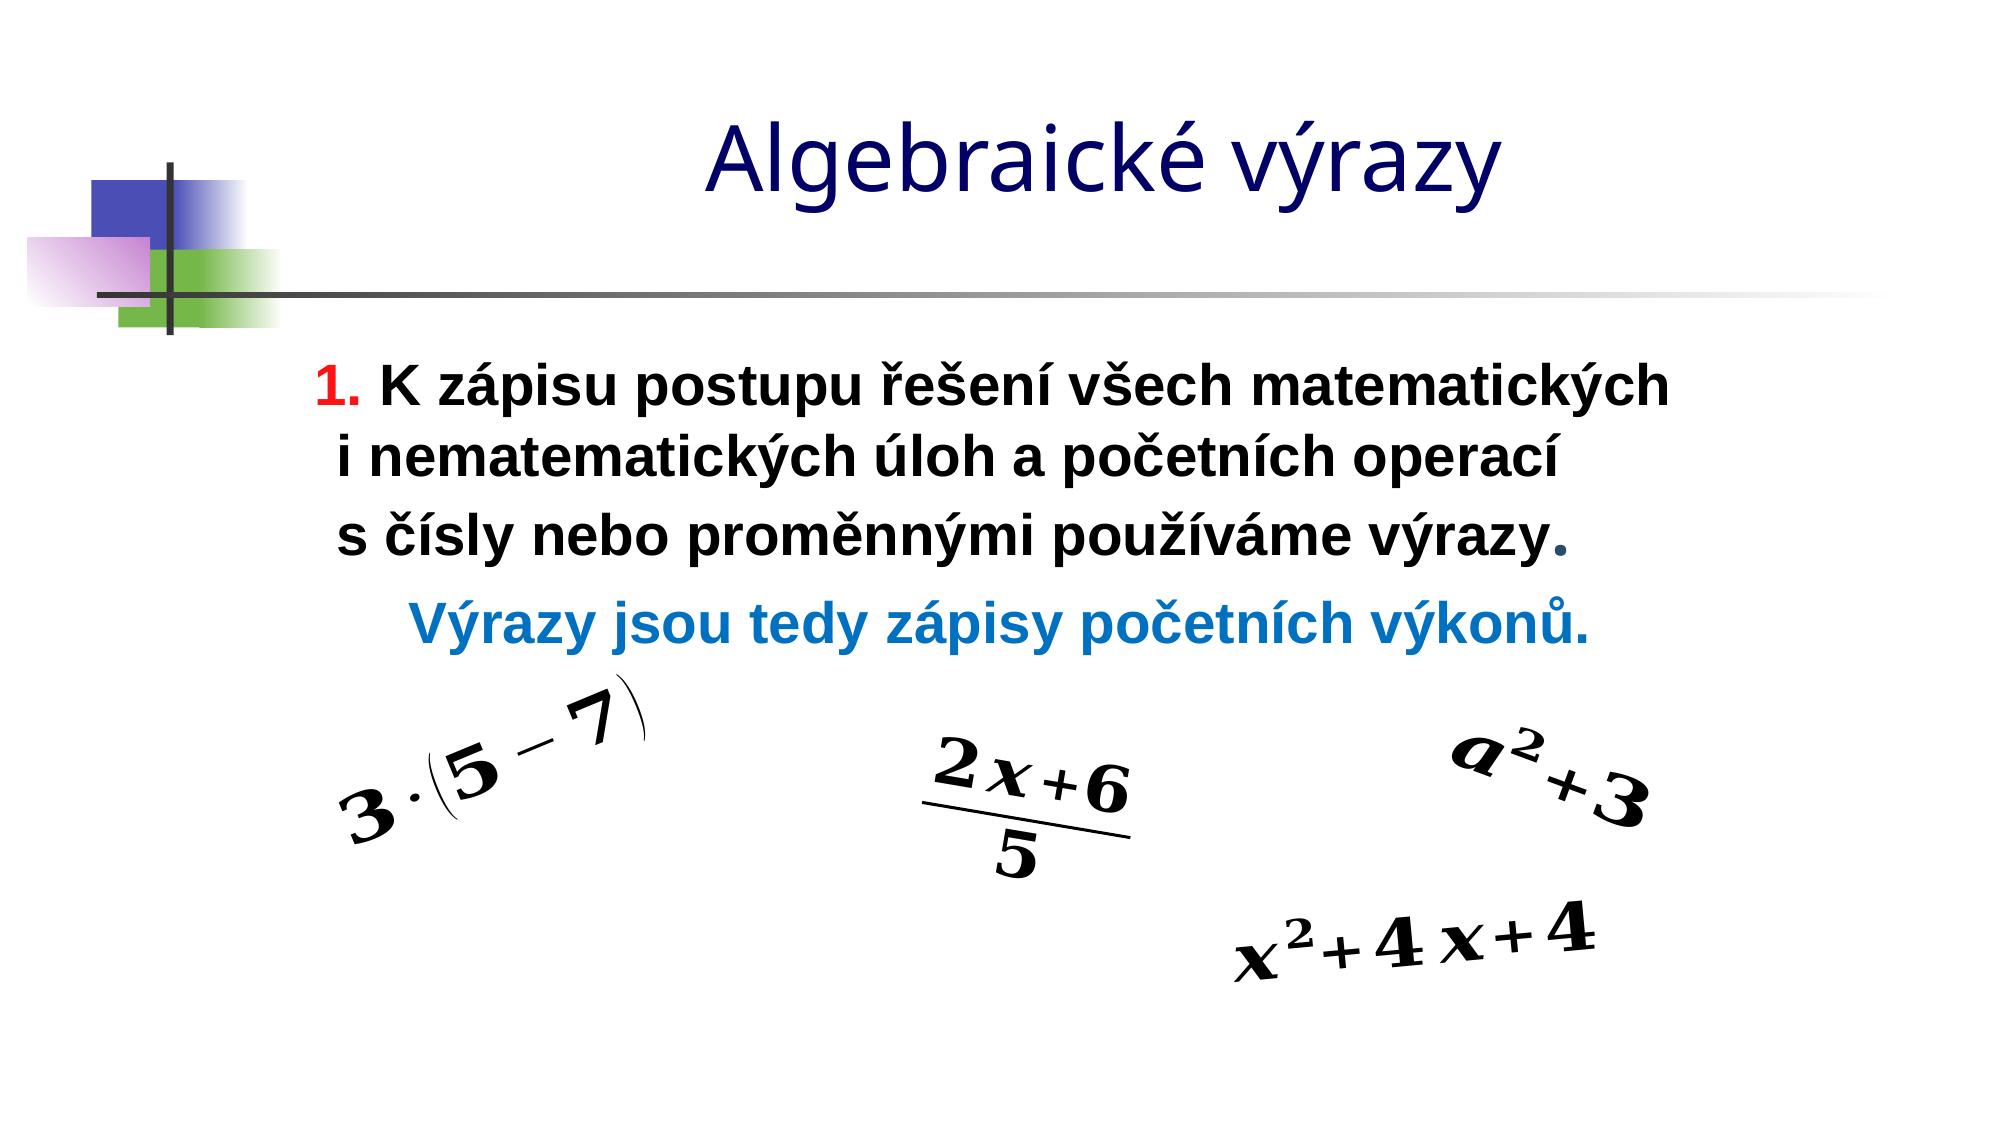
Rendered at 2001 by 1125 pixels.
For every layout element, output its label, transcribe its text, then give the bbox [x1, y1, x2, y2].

list 1. K zápisu postupu řešení všech matematických i nematematických úloh a početních operací s čísly nebo proměnnými používáme výrazy. [249, 330, 1751, 599]
title Algebraické výrazy [251, 34, 1957, 276]
text_box Výrazy jsou tedy zápisy početních výkonů. [250, 578, 1751, 663]
